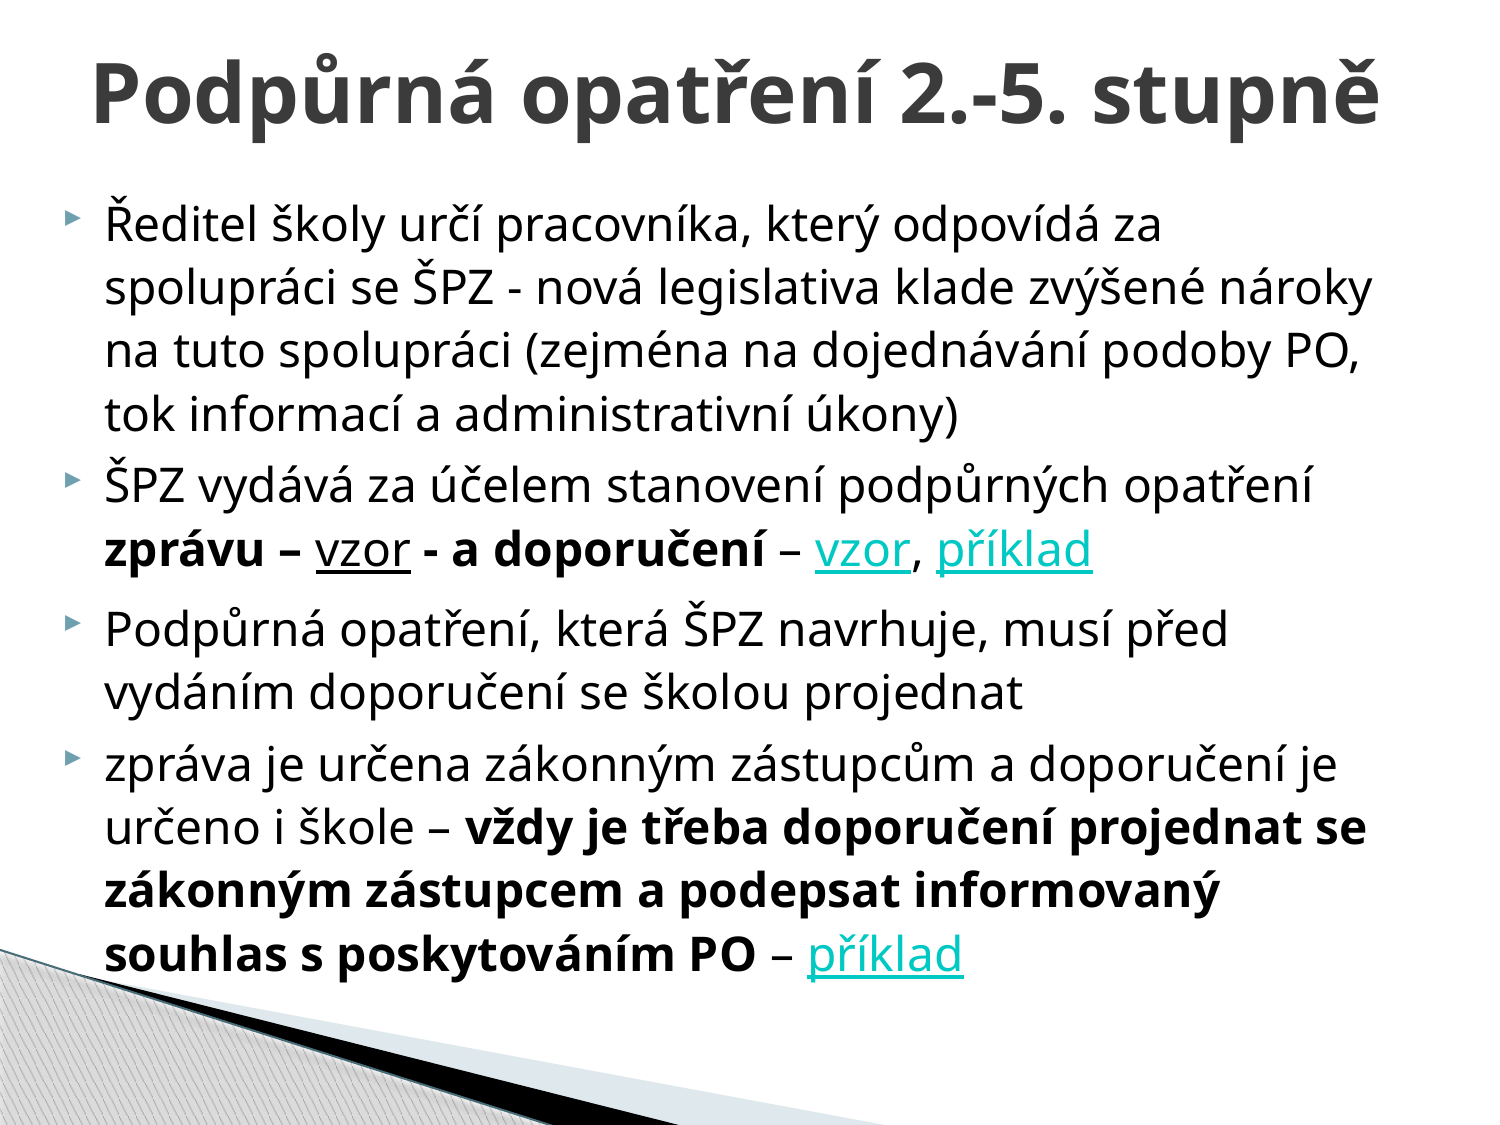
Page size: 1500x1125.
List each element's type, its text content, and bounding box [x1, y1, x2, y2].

title Podpůrná opatření 2.-5. stupně [75, 19, 1425, 161]
list Ředitel školy určí pracovníka, který odpovídá za spolupráci se ŠPZ - nová legislativa klade zvýšené nároky na tuto spolupráci (zejména na dojednávání podoby PO, tok informací a administrativní úkony) ŠPZ vydává za účelem stanovení podpůrných opatření zprávu – vzor - a doporučení – vzor, příklad Podpůrná opatření, která ŠPZ navrhuje, musí před vydáním doporučení se školou projednat zpráva je určena zákonným zástupcům a doporučení je určeno i škole – vždy je třeba doporučení projednat se zákonným zástupcem a podepsat informovaný souhlas s poskytováním PO – příklad [29, 179, 1427, 1125]
